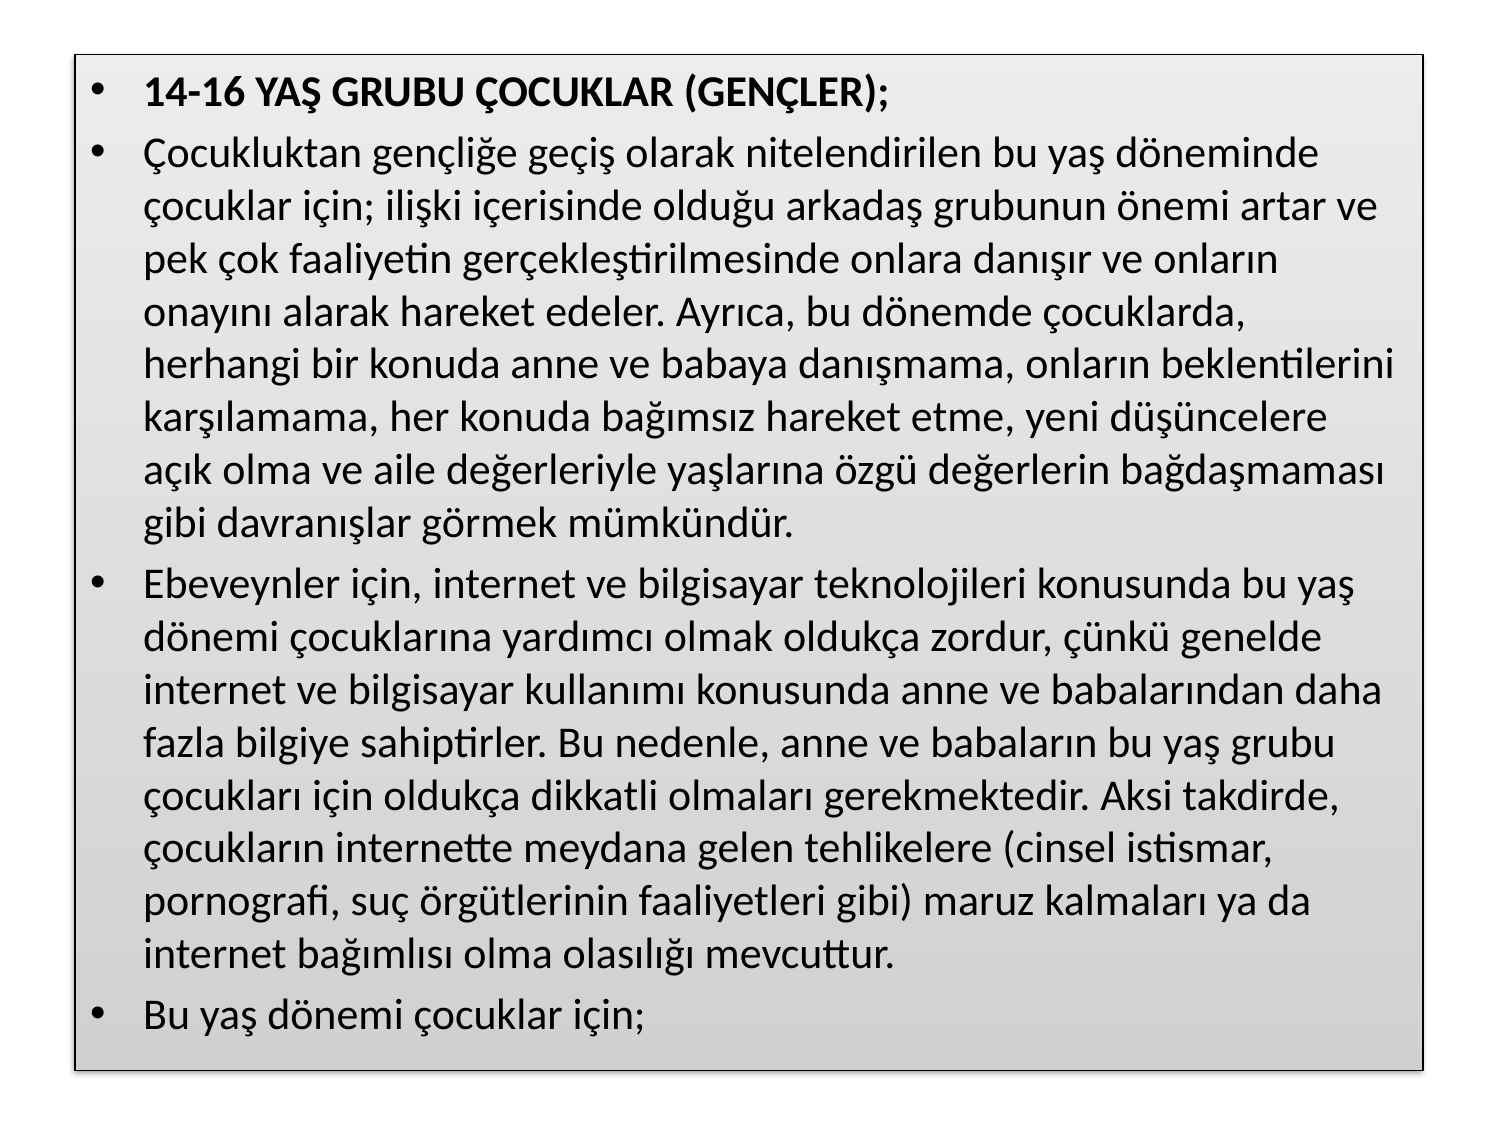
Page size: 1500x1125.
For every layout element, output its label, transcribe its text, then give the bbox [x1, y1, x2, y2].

list 14-16 YAŞ GRUBU ÇOCUKLAR (GENÇLER); Çocukluktan gençliğe geçiş olarak nitelendirilen bu yaş döneminde çocuklar için; ilişki içerisinde olduğu arkadaş grubunun önemi artar ve pek çok faaliyetin gerçekleştirilmesinde onlara danışır ve onların onayını alarak hareket edeler. Ayrıca, bu dönemde çocuklarda, herhangi bir konuda anne ve babaya danışmama, onların beklentilerini karşılamama, her konuda bağımsız hareket etme, yeni düşüncelere açık olma ve aile değerleriyle yaşlarına özgü değerlerin bağdaşmaması gibi davranışlar görmek mümkündür. Ebeveynler için, internet ve bilgisayar teknolojileri konusunda bu yaş dönemi çocuklarına yardımcı olmak oldukça zordur, çünkü genelde internet ve bilgisayar kullanımı konusunda anne ve babalarından daha fazla bilgiye sahiptirler. Bu nedenle, anne ve babaların bu yaş grubu çocukları için oldukça dikkatli olmaları gerekmektedir. Aksi takdirde, çocukların internette meydana gelen tehlikelere (cinsel istismar, pornografi, suç örgütlerinin faaliyetleri gibi) maruz kalmaları ya da internet bağımlısı olma olasılığı mevcuttur. Bu yaş dönemi çocuklar için; [74, 54, 1424, 1071]
